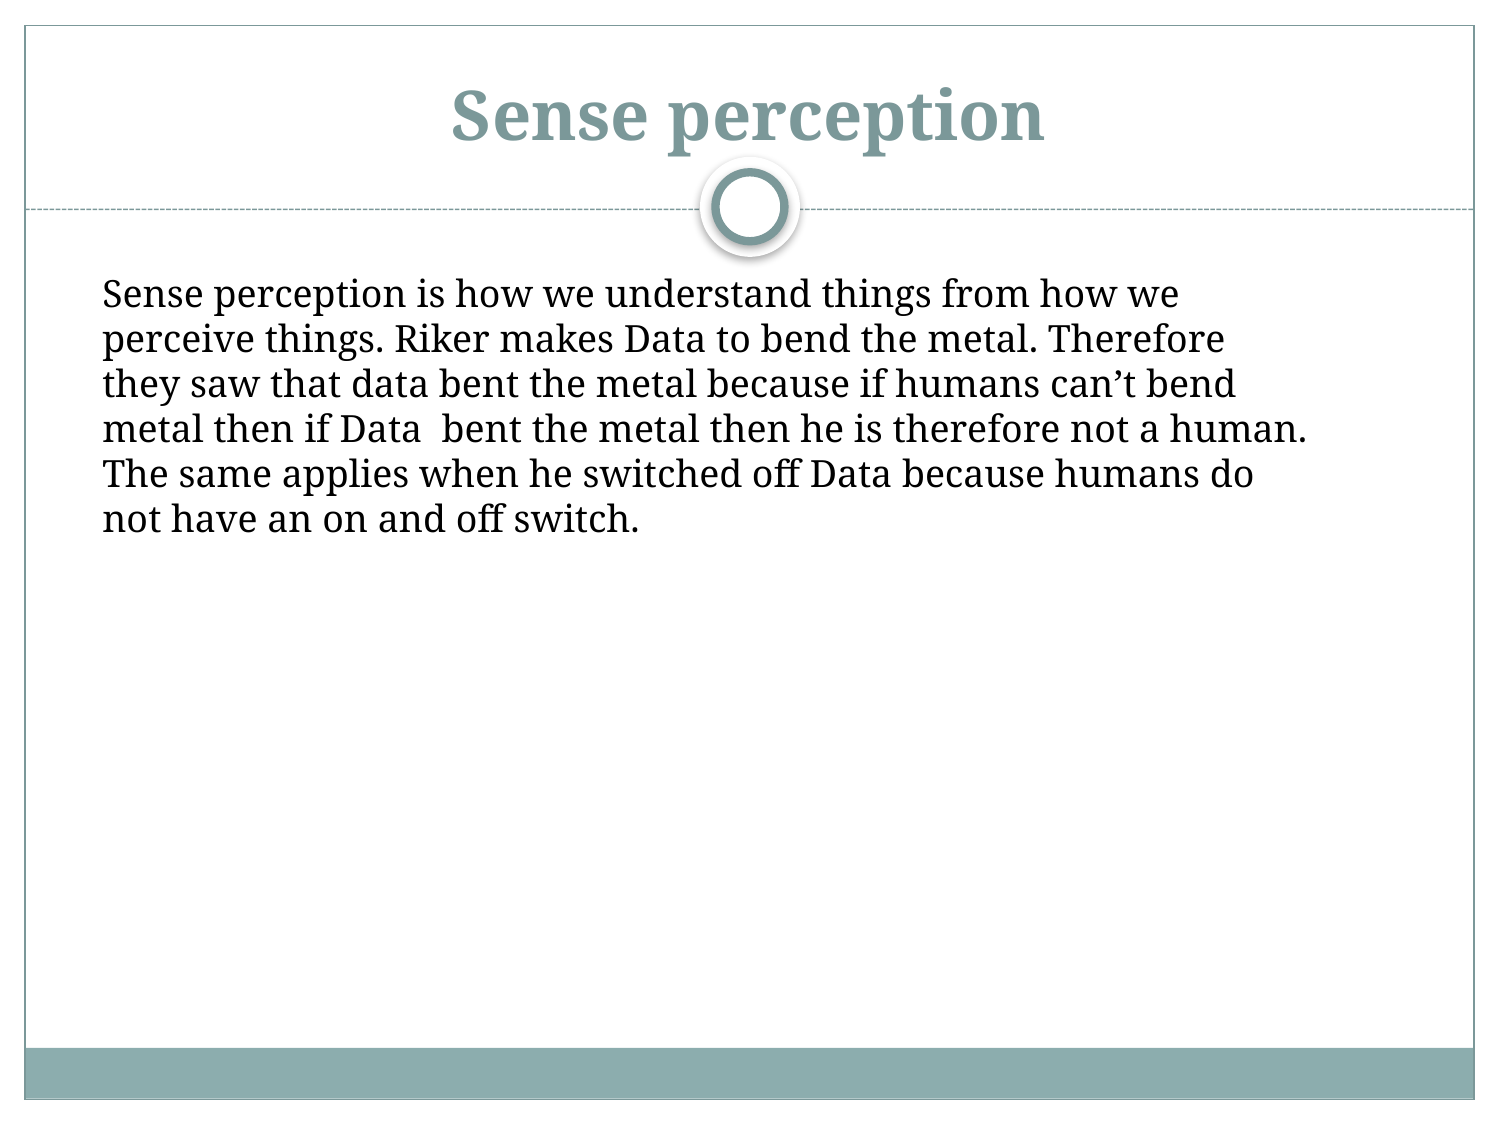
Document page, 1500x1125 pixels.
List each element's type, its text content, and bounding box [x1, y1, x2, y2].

text_box Sense perception is how we understand things from how we perceive things. Riker makes Data to bend the metal. Therefore they saw that data bent the metal because if humans can’t bend metal then if Data bent the metal then he is therefore not a human. The same applies when he switched off Data because humans do not have an on and off switch. [87, 262, 1325, 548]
title Sense perception [49, 37, 1450, 162]
